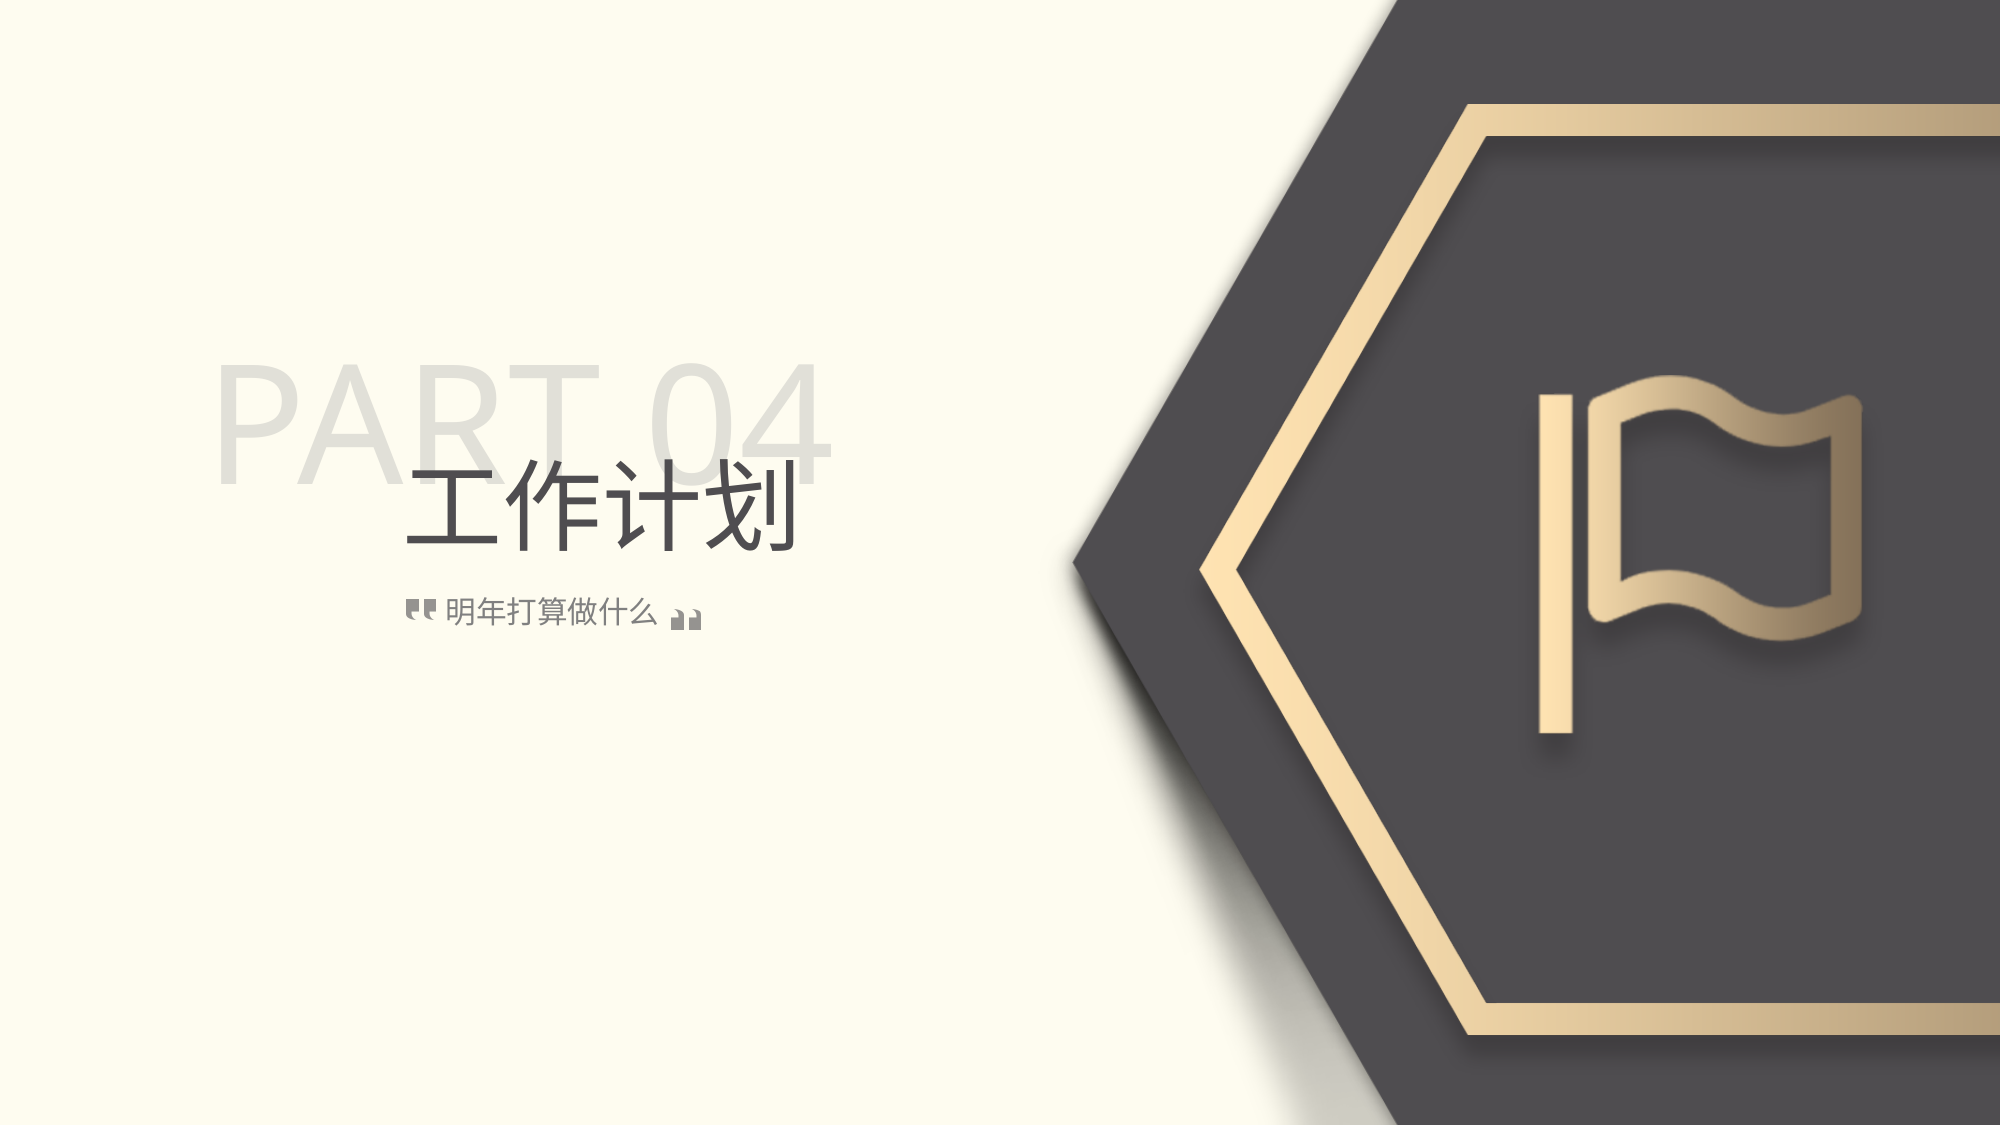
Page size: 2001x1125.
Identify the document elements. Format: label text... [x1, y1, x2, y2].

text_box 明年打算做什么 [431, 585, 675, 637]
text_box 工作计划 [387, 436, 818, 572]
picture [1038, 0, 2000, 1125]
text_box PART 04 [190, 310, 851, 526]
picture [406, 599, 436, 620]
picture [671, 609, 701, 630]
